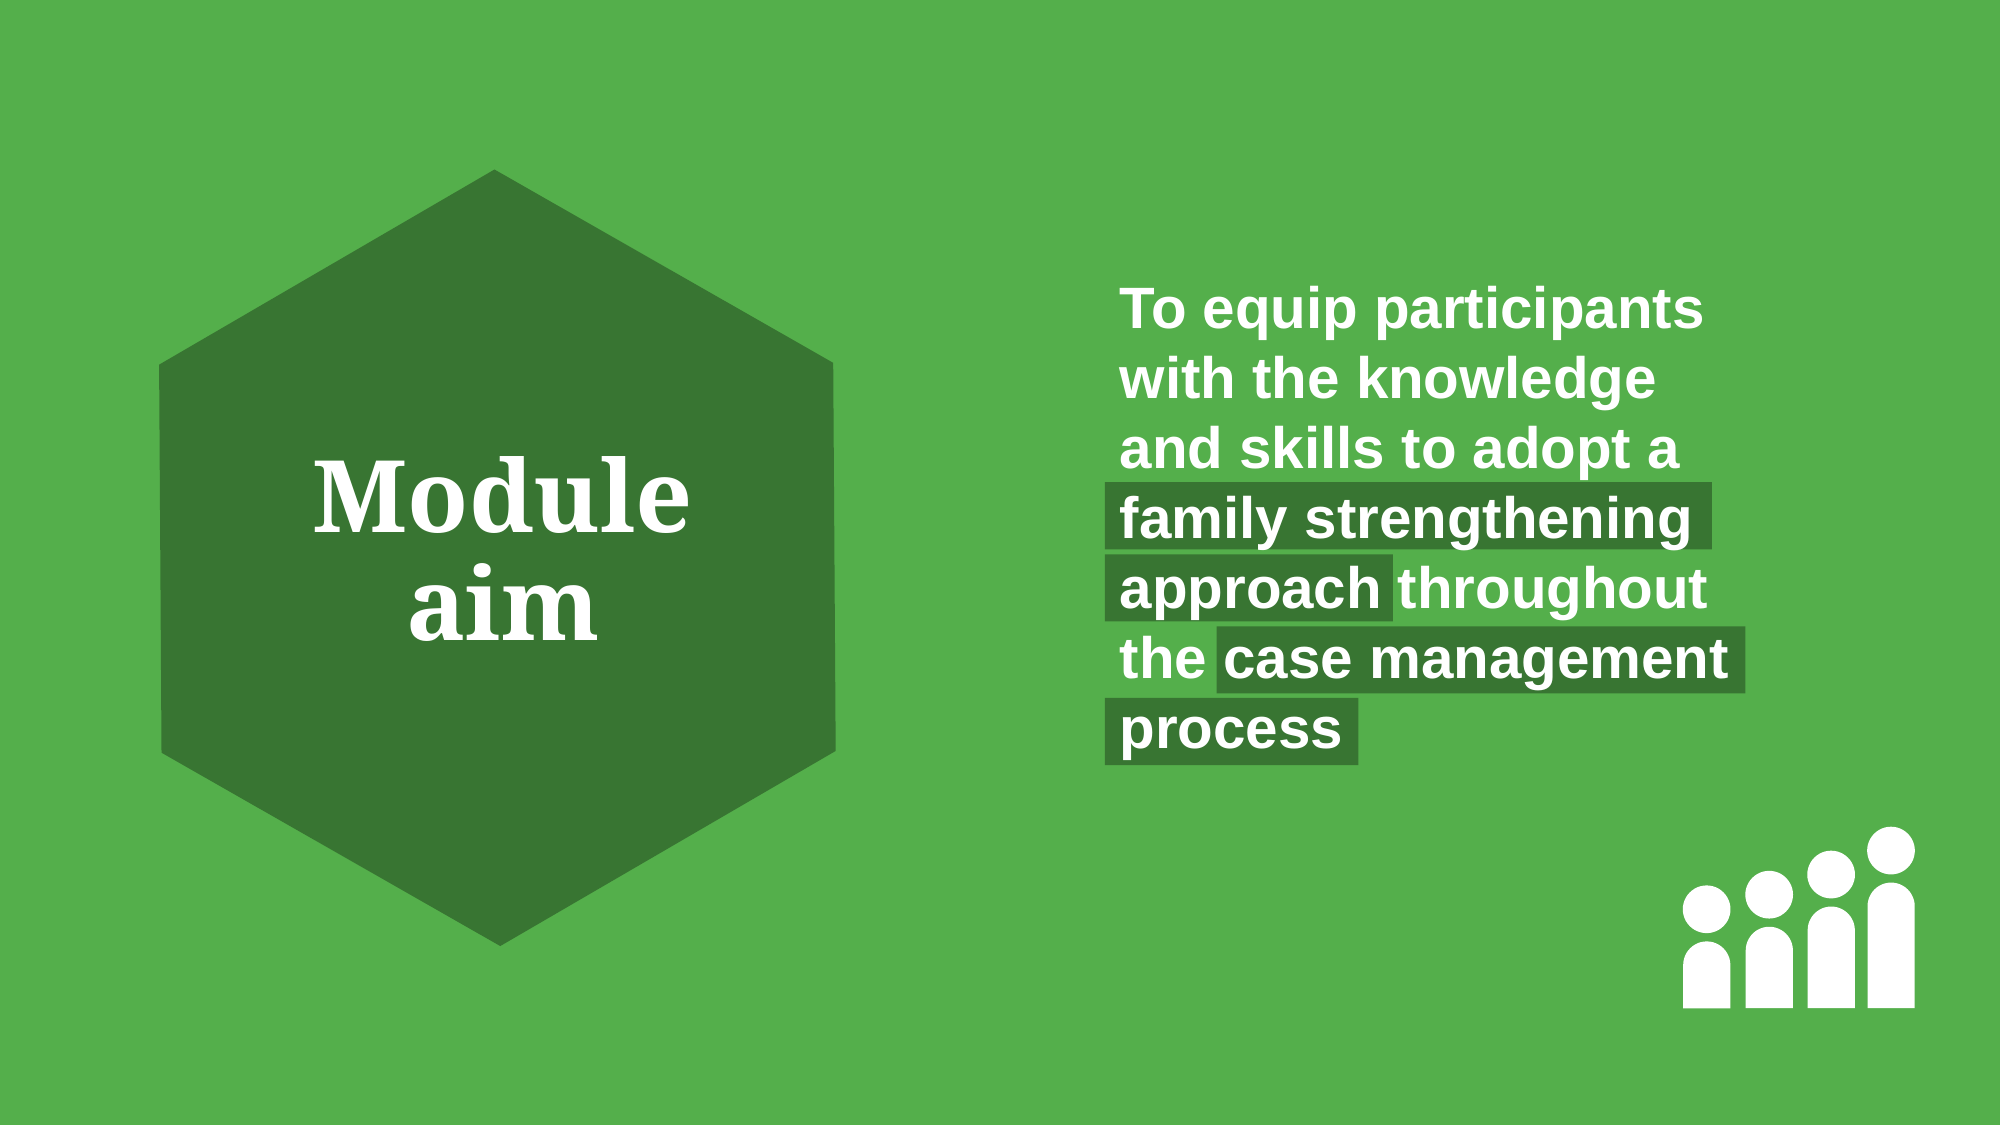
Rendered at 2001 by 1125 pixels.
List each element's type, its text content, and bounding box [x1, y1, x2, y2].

title Module aim [272, 508, 734, 601]
text_box To equip participants with the knowledge and skills to adopt a family strengthening approach throughout the case management process [1104, 262, 1769, 768]
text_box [1682, 826, 1915, 1009]
